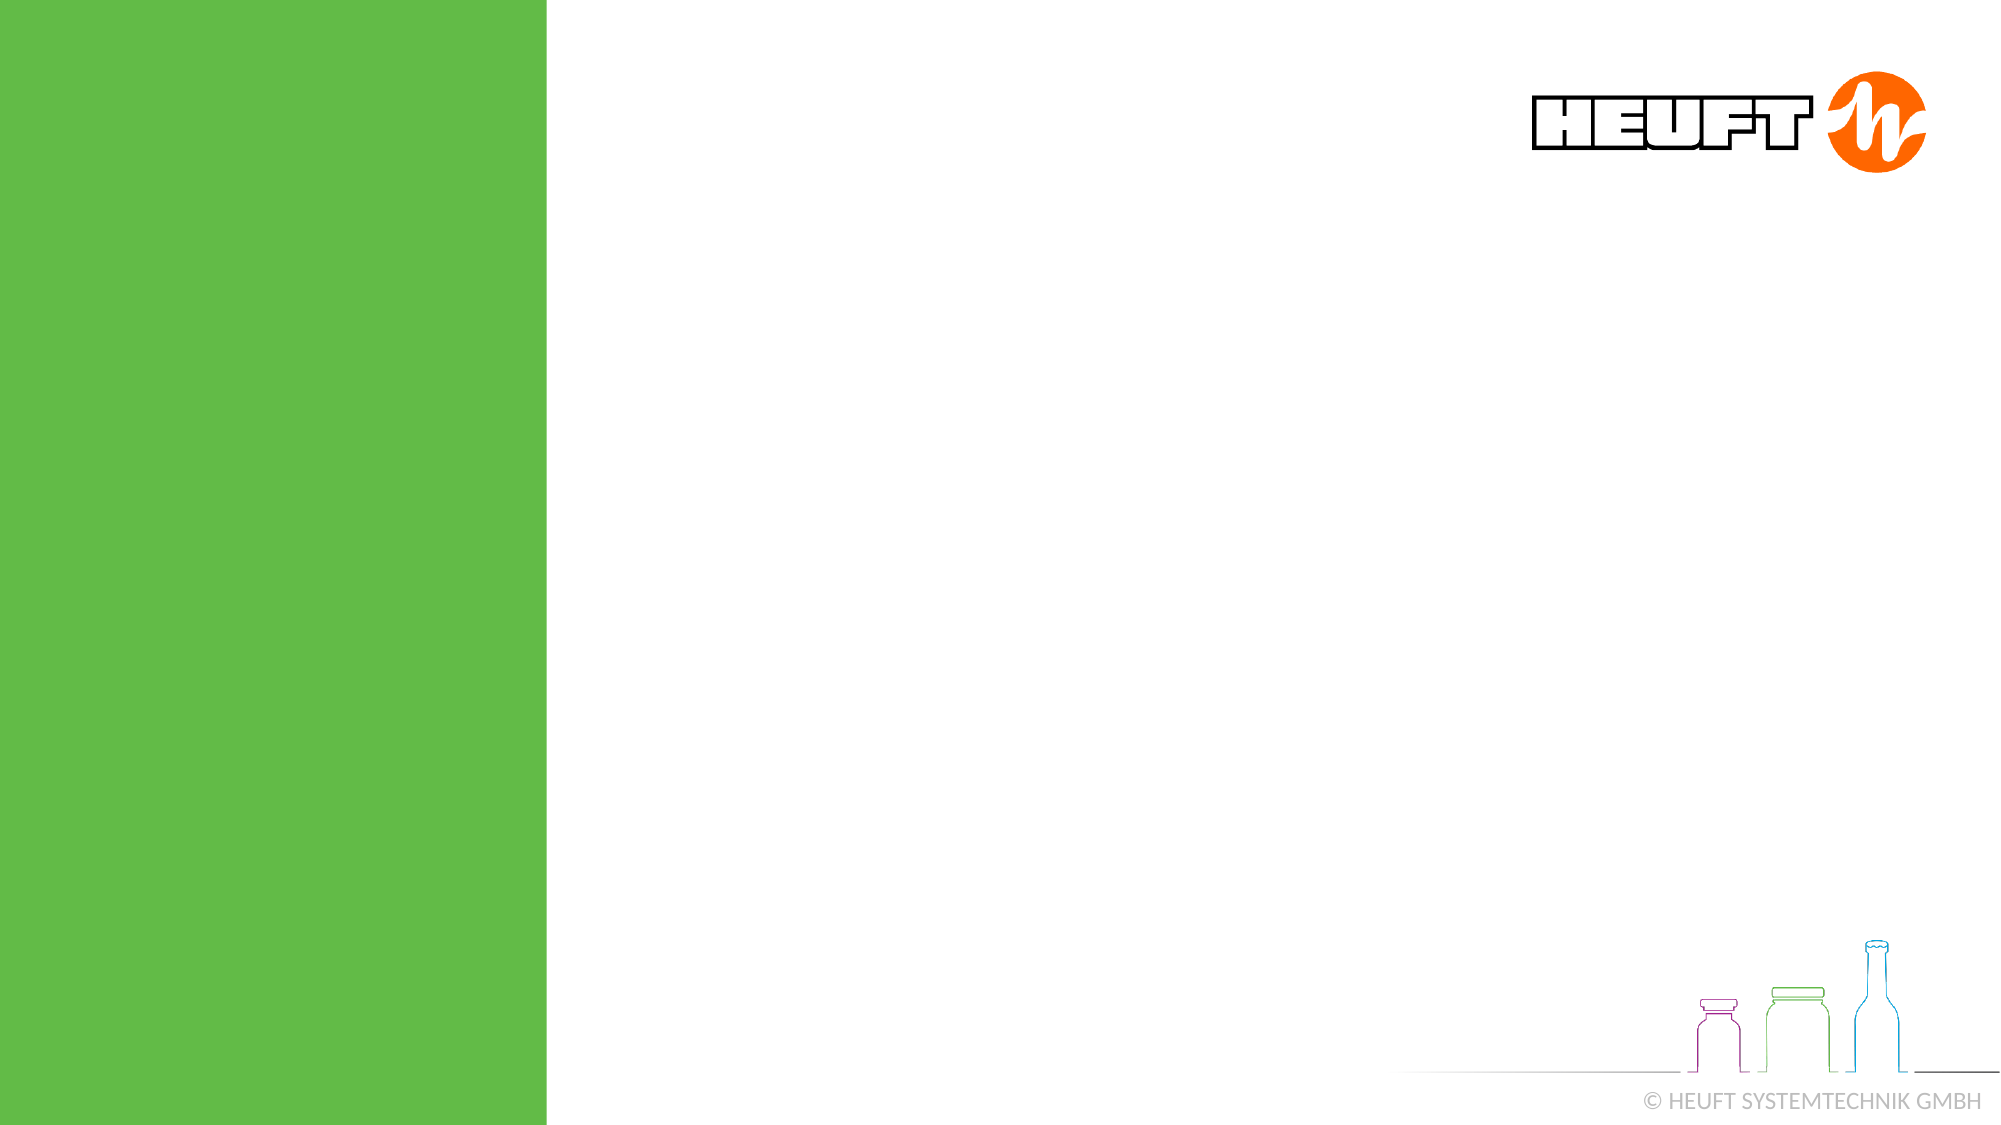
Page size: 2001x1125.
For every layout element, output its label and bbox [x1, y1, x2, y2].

picture [1047, 924, 2000, 1091]
picture [1532, 71, 1927, 173]
